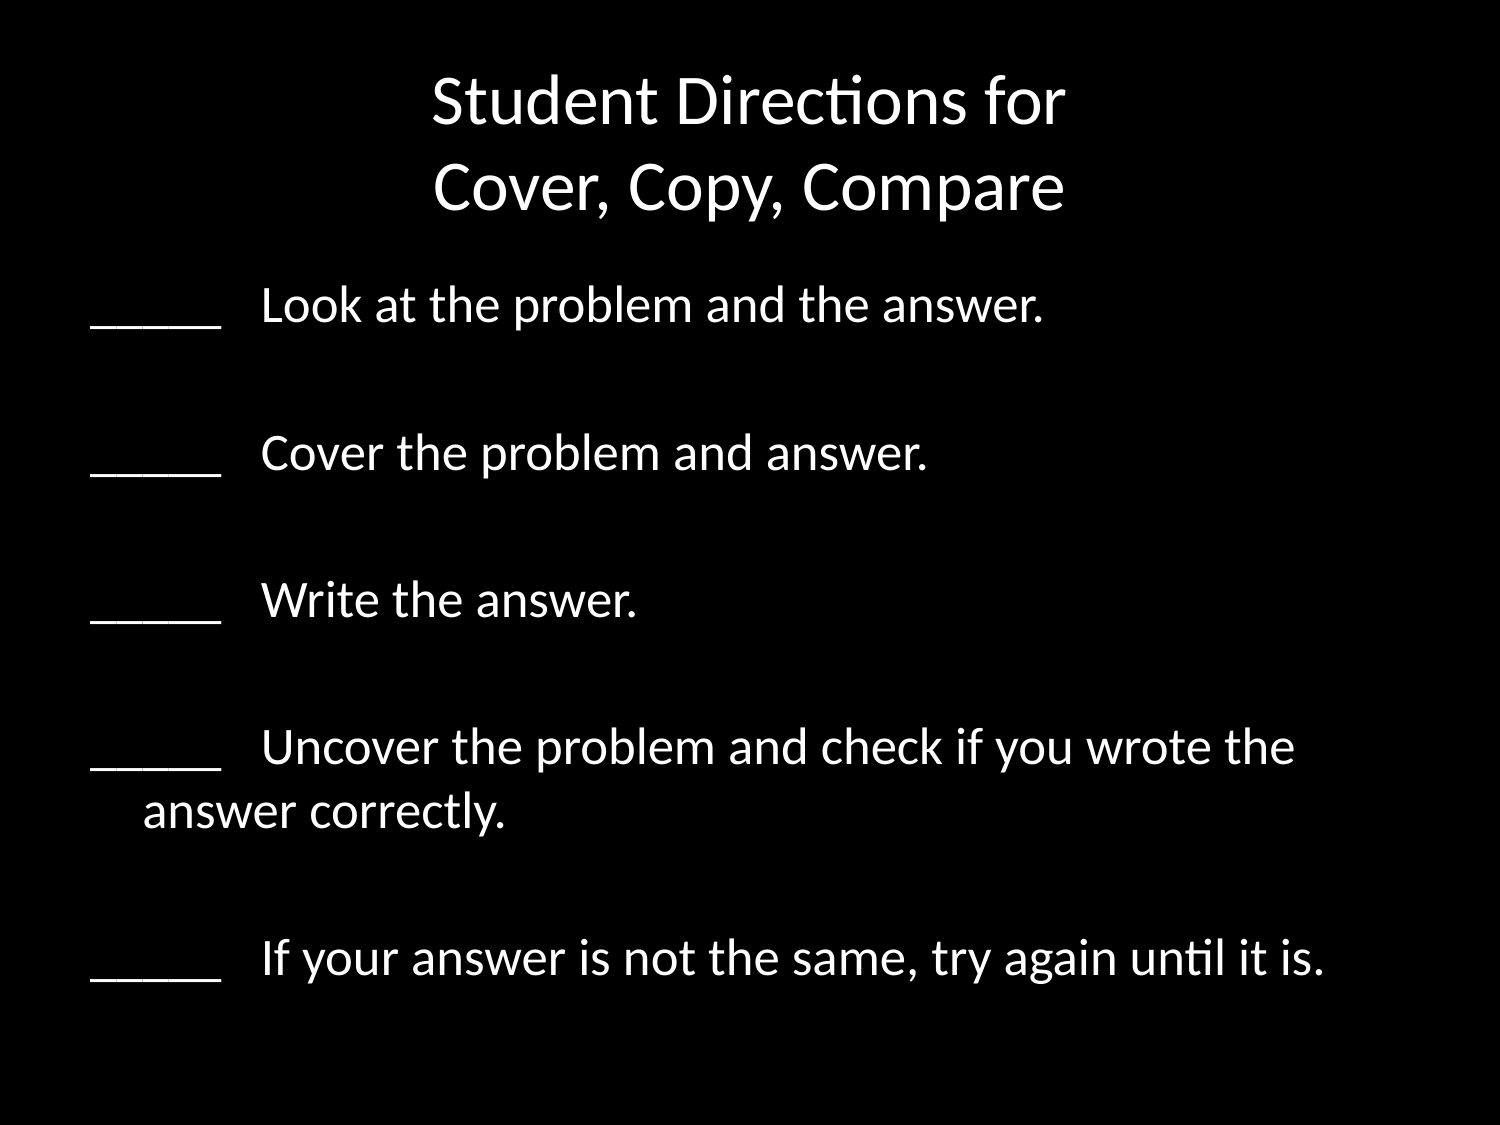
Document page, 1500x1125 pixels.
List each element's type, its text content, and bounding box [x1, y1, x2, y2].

title Student Directions for Cover, Copy, Compare [75, 45, 1425, 233]
list _____ Look at the problem and the answer. _____ Cover the problem and answer. _____ Write the answer. _____ Uncover the problem and check if you wrote the answer correctly. _____ If your answer is not the same, try again until it is. [75, 262, 1425, 1005]
